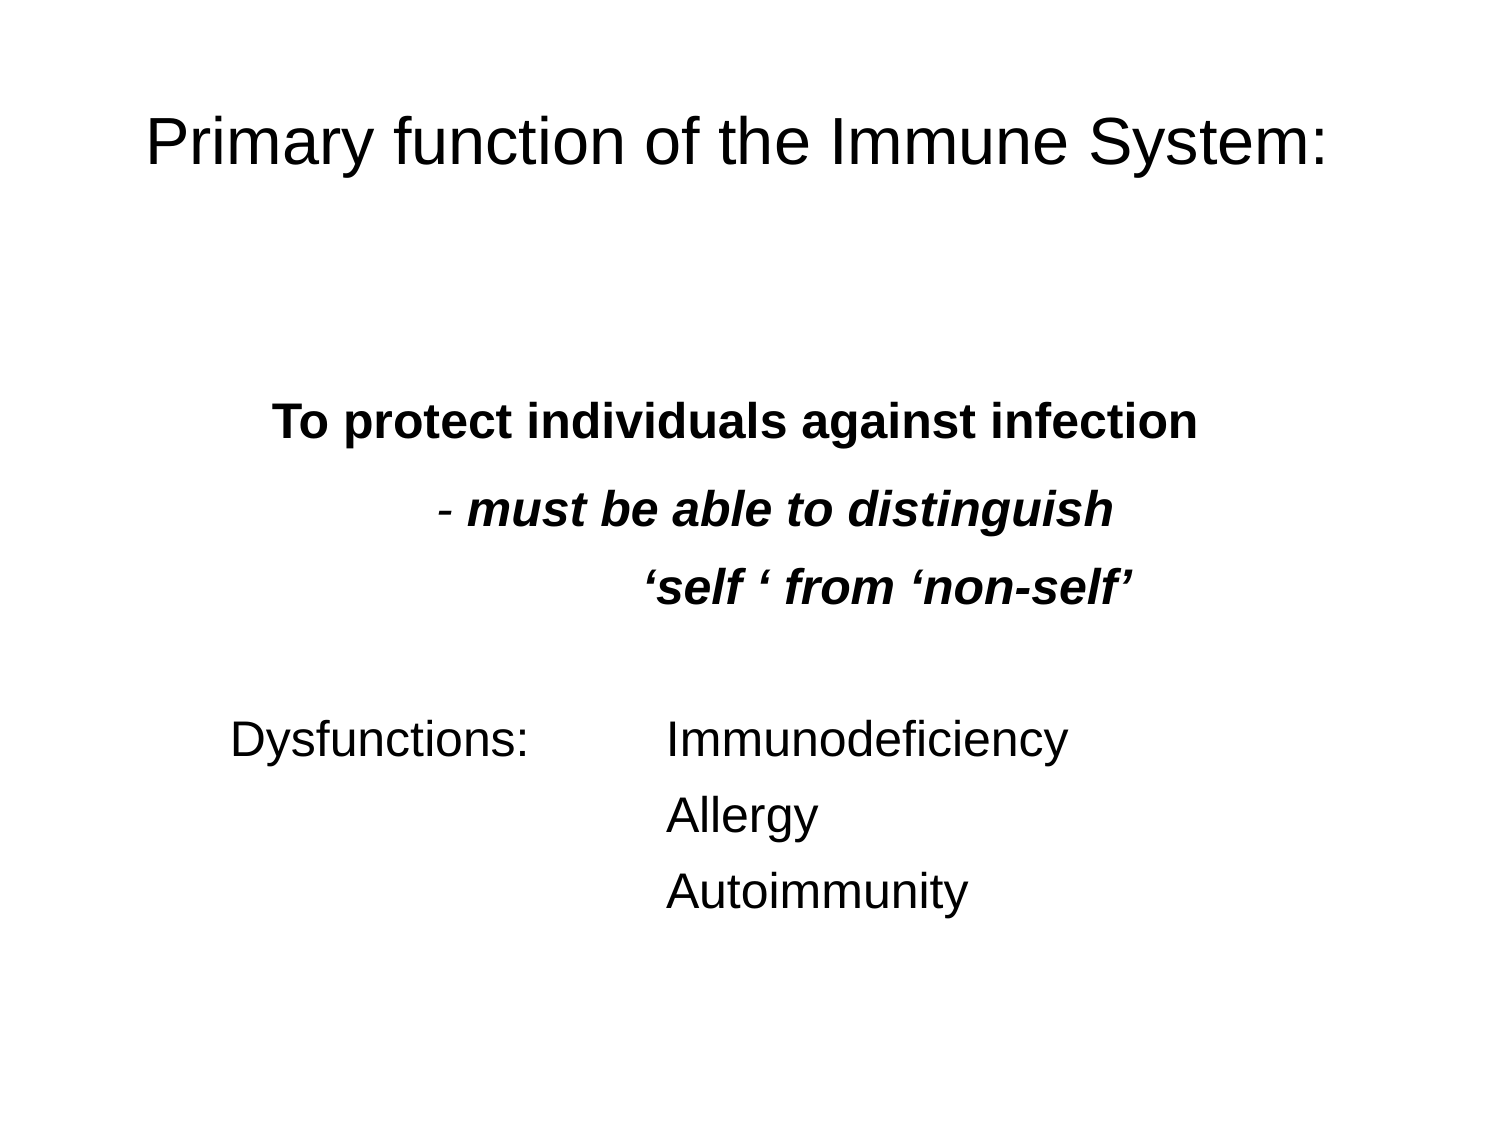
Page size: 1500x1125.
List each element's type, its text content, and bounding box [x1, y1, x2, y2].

text_box Primary function of the Immune System: [100, 90, 1376, 291]
text_box To protect individuals against infection - must be able to distinguish ‘self ‘ from ‘non-self’ Dysfunctions: Immunodeficiency Allergy Autoimmunity [117, 363, 1393, 1026]
